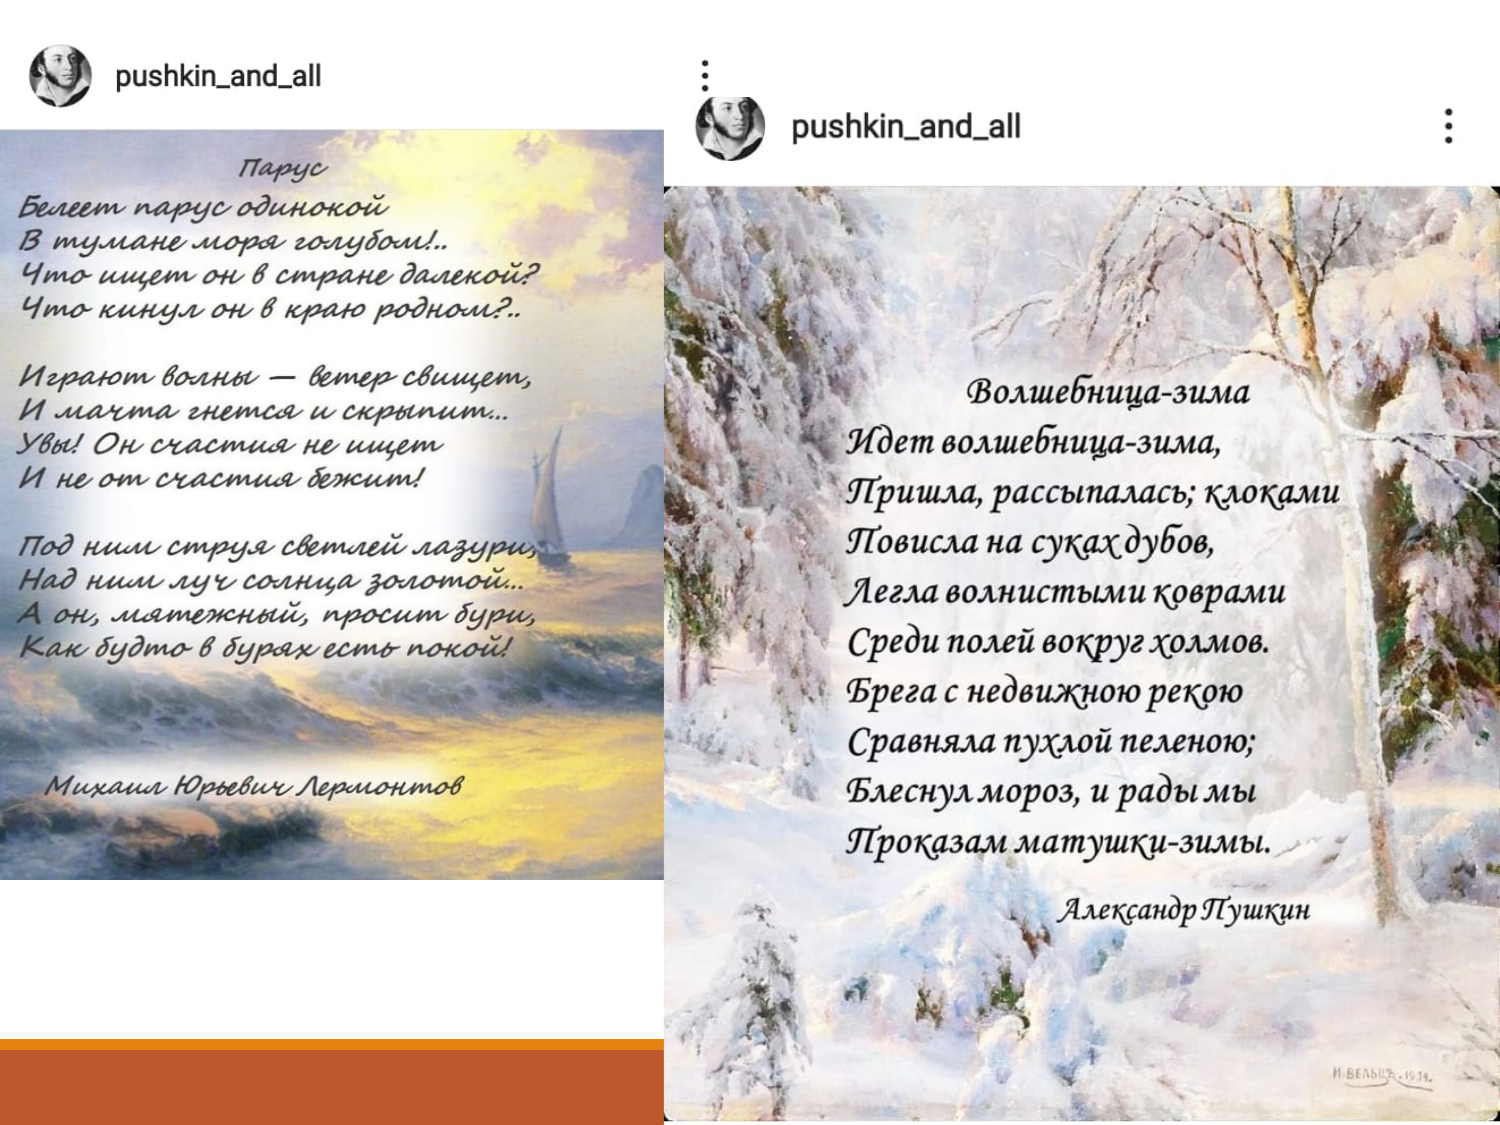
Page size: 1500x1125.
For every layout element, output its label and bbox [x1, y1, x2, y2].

list [0, 0, 751, 881]
picture [663, 96, 1500, 1125]
